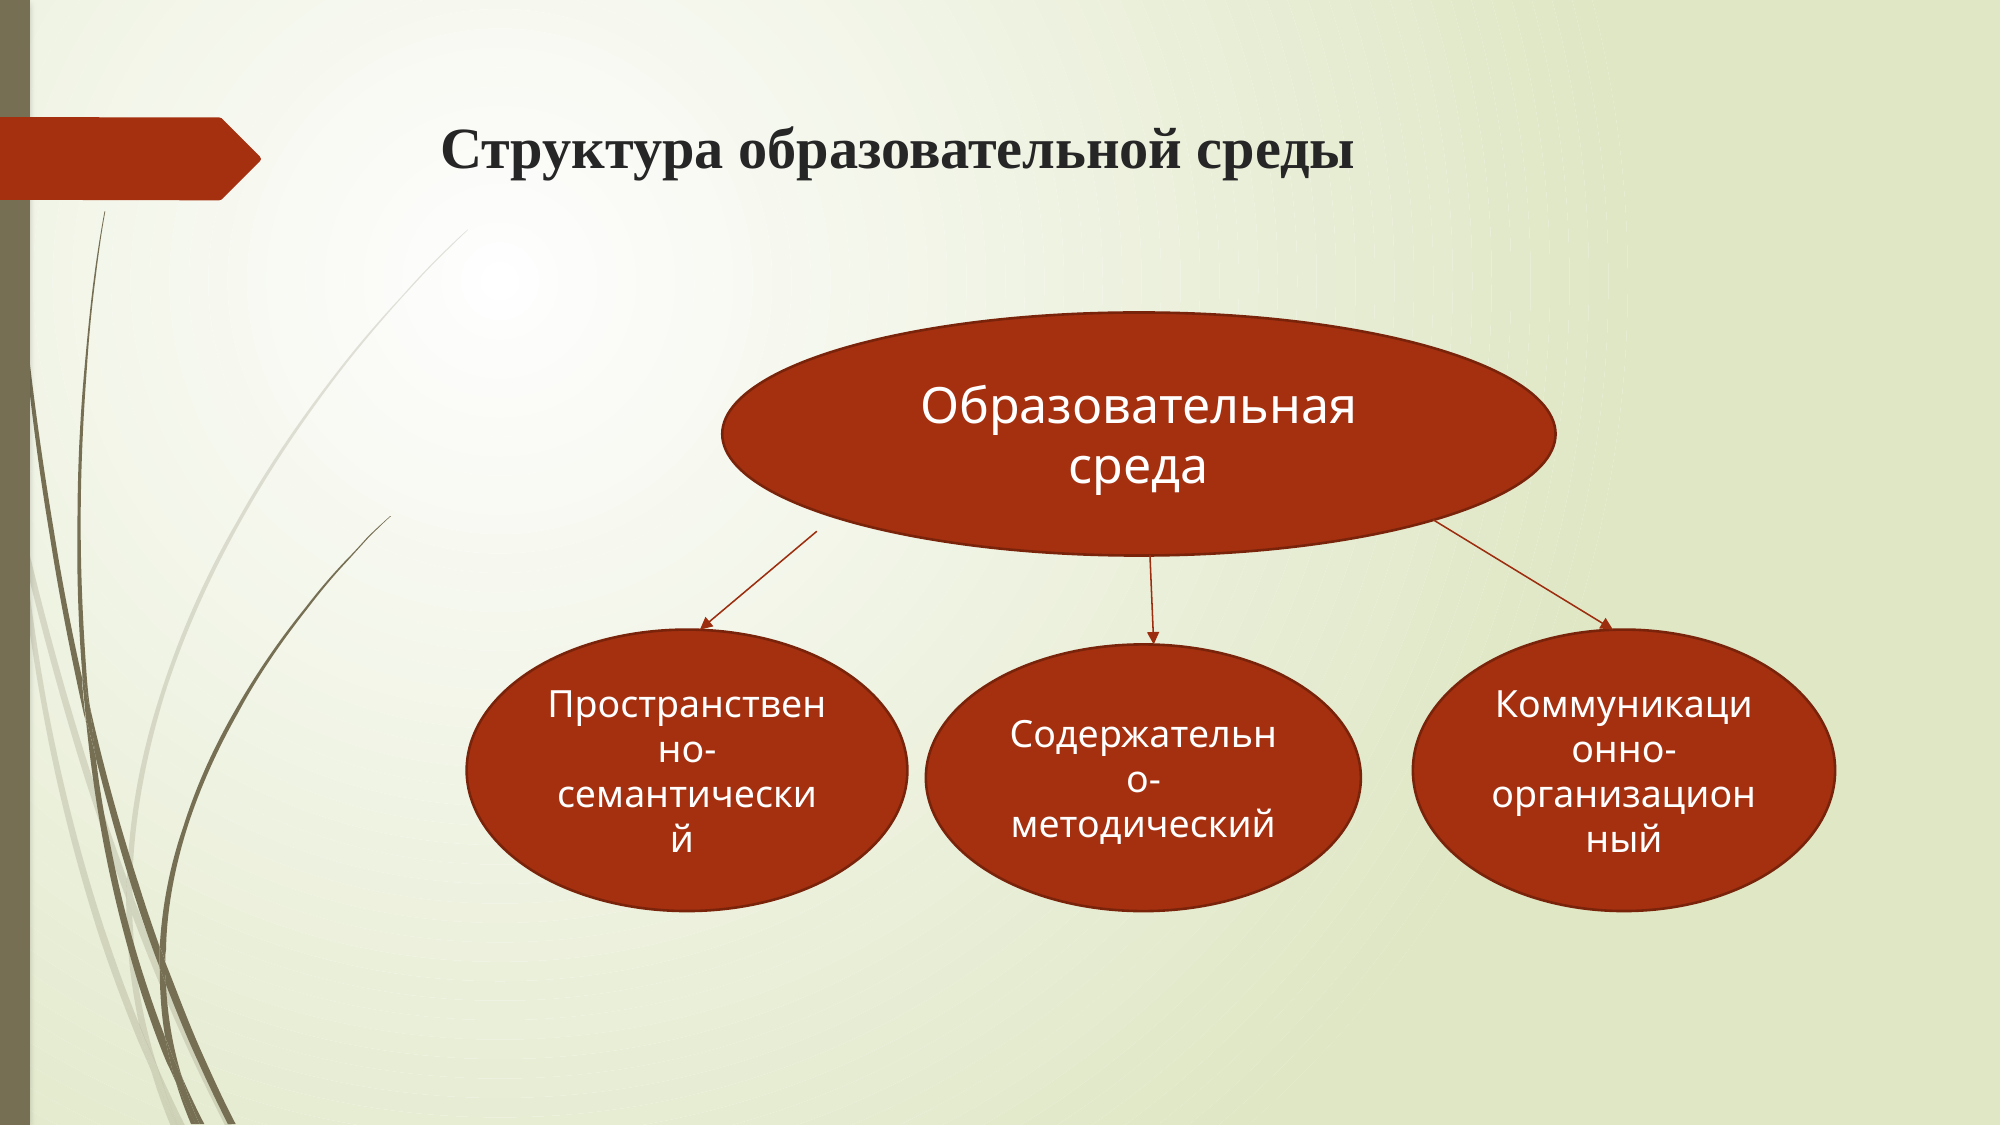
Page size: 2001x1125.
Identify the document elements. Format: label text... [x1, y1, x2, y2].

text_box Образовательная среда [720, 311, 1557, 557]
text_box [1149, 555, 1154, 645]
text_box Содержательно-методический [924, 643, 1363, 913]
text_box Коммуникационно-организационный [1411, 628, 1837, 913]
title Структура образовательной среды [425, 102, 1888, 313]
text_box Пространственно-семантический [465, 628, 909, 913]
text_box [699, 531, 817, 630]
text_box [1433, 519, 1614, 630]
